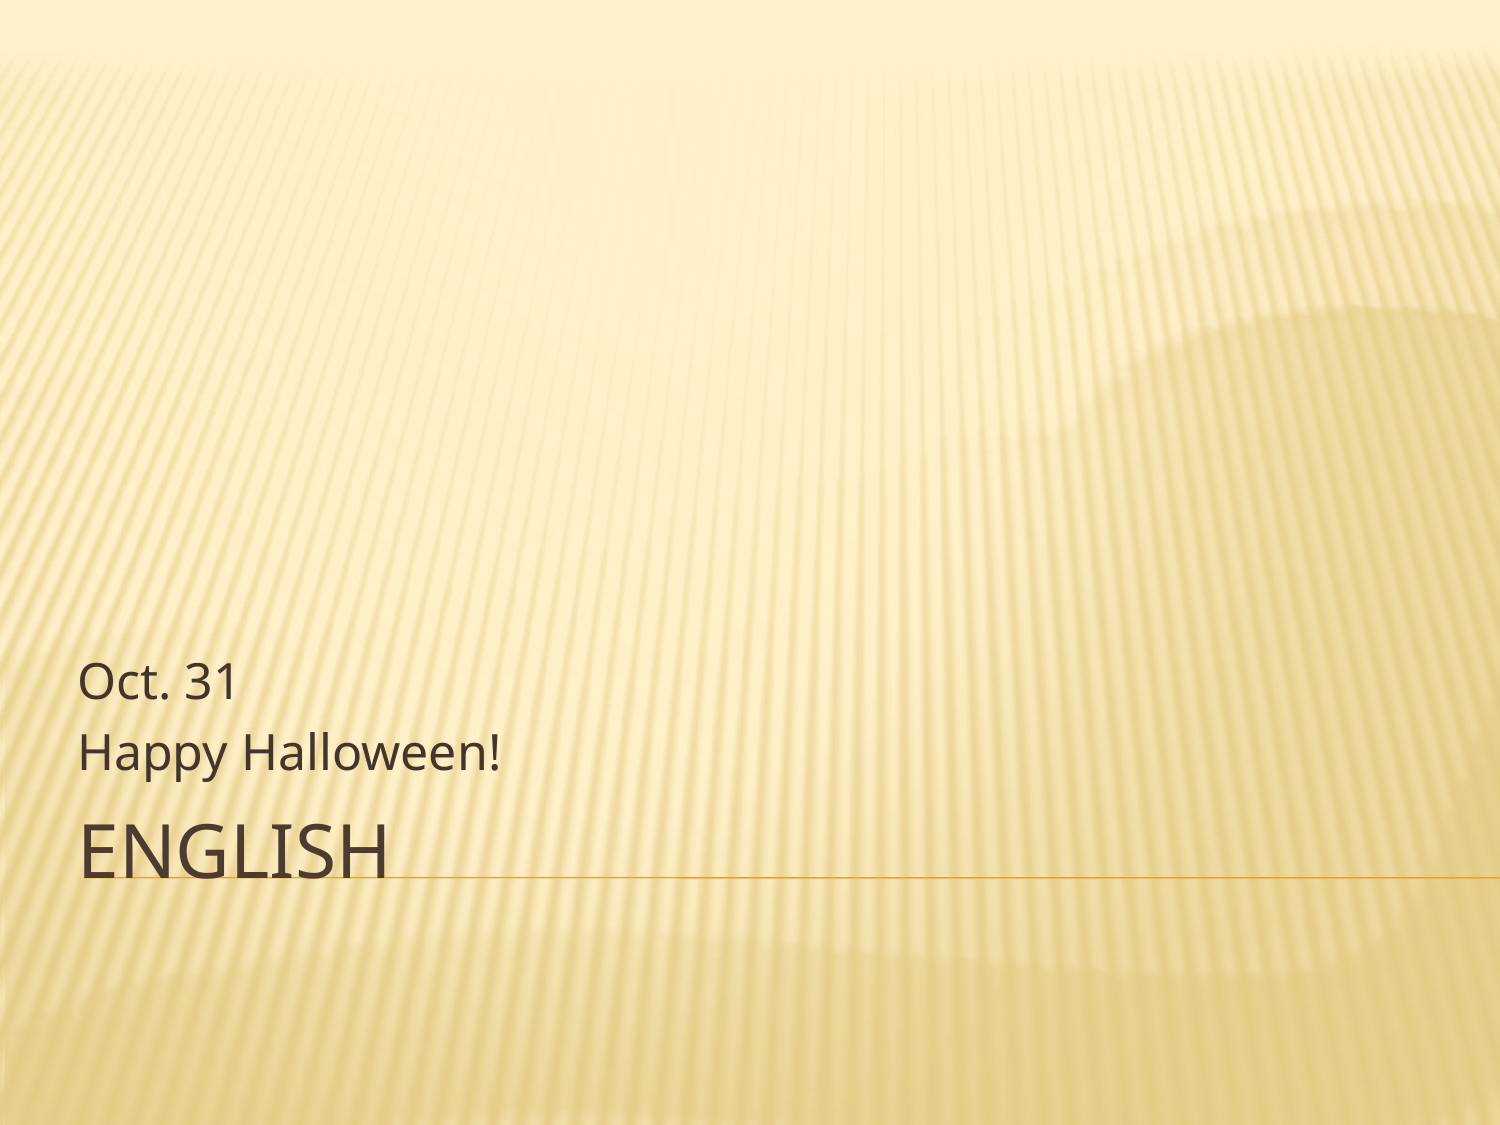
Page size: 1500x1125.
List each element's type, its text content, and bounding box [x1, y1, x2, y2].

title English [62, 796, 1450, 997]
subtitle Oct. 31 Happy Halloween! [62, 637, 1450, 788]
